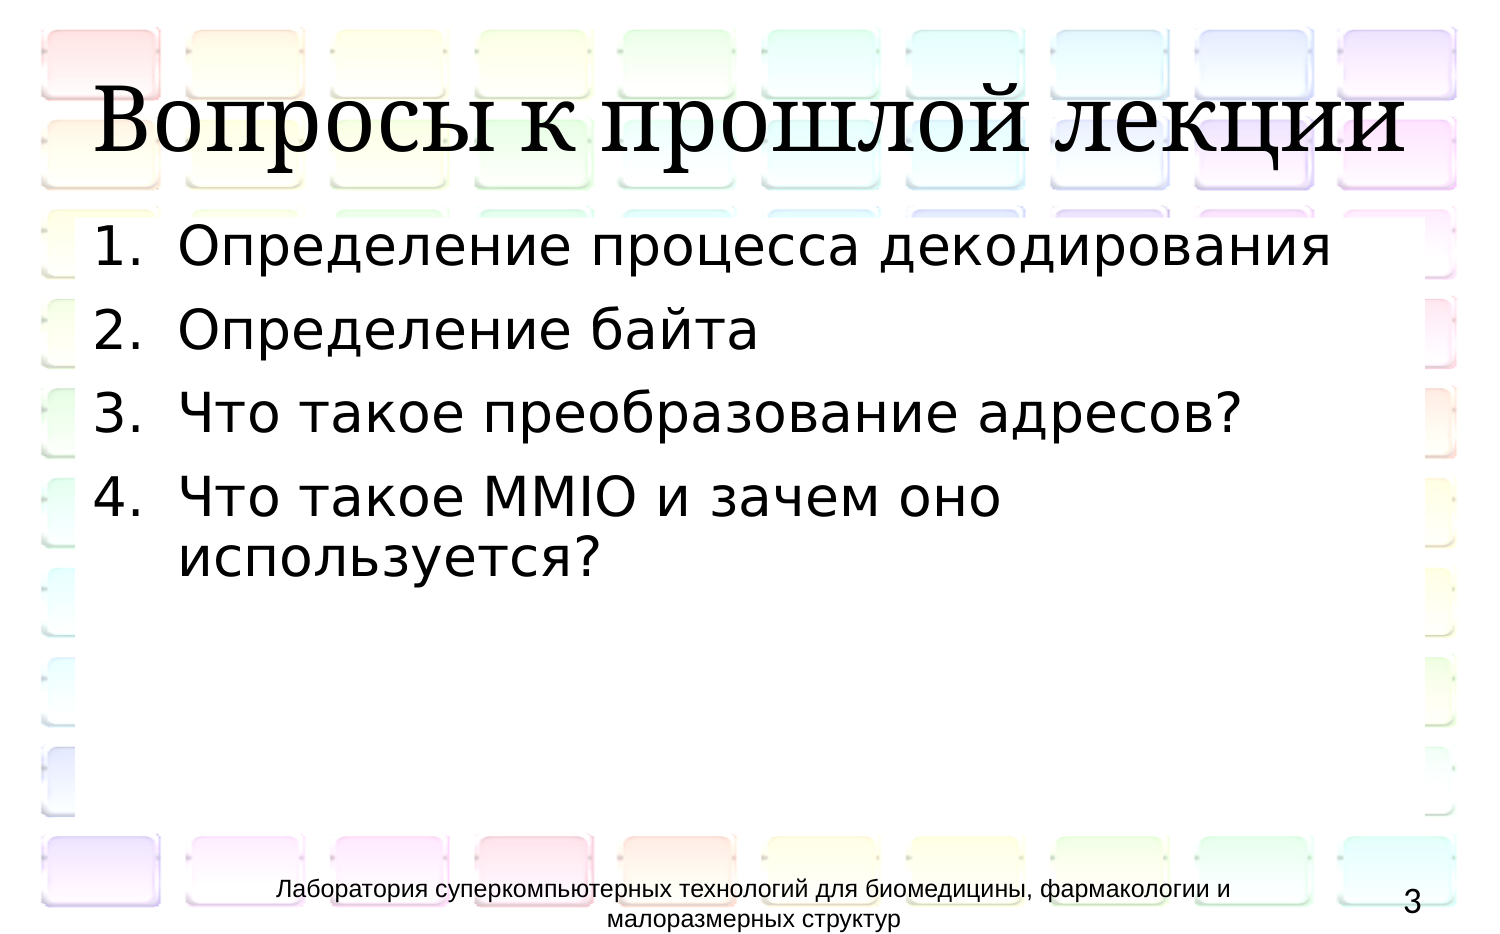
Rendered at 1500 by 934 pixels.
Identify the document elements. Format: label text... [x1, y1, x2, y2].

title Вопросы к прошлой лекции [75, 37, 1425, 193]
picture [0, 0, 1500, 934]
list Определение процесса декодирования Определение байта Что такое преобразование адресов? Что такое MMIO и зачем оно используется? [75, 217, 1425, 834]
text_box 3 [1387, 868, 1473, 918]
text_box Лаборатория суперкомпьютерных технологий для биомедицины, фармакологии и малоразмерных структур [171, 864, 1338, 915]
